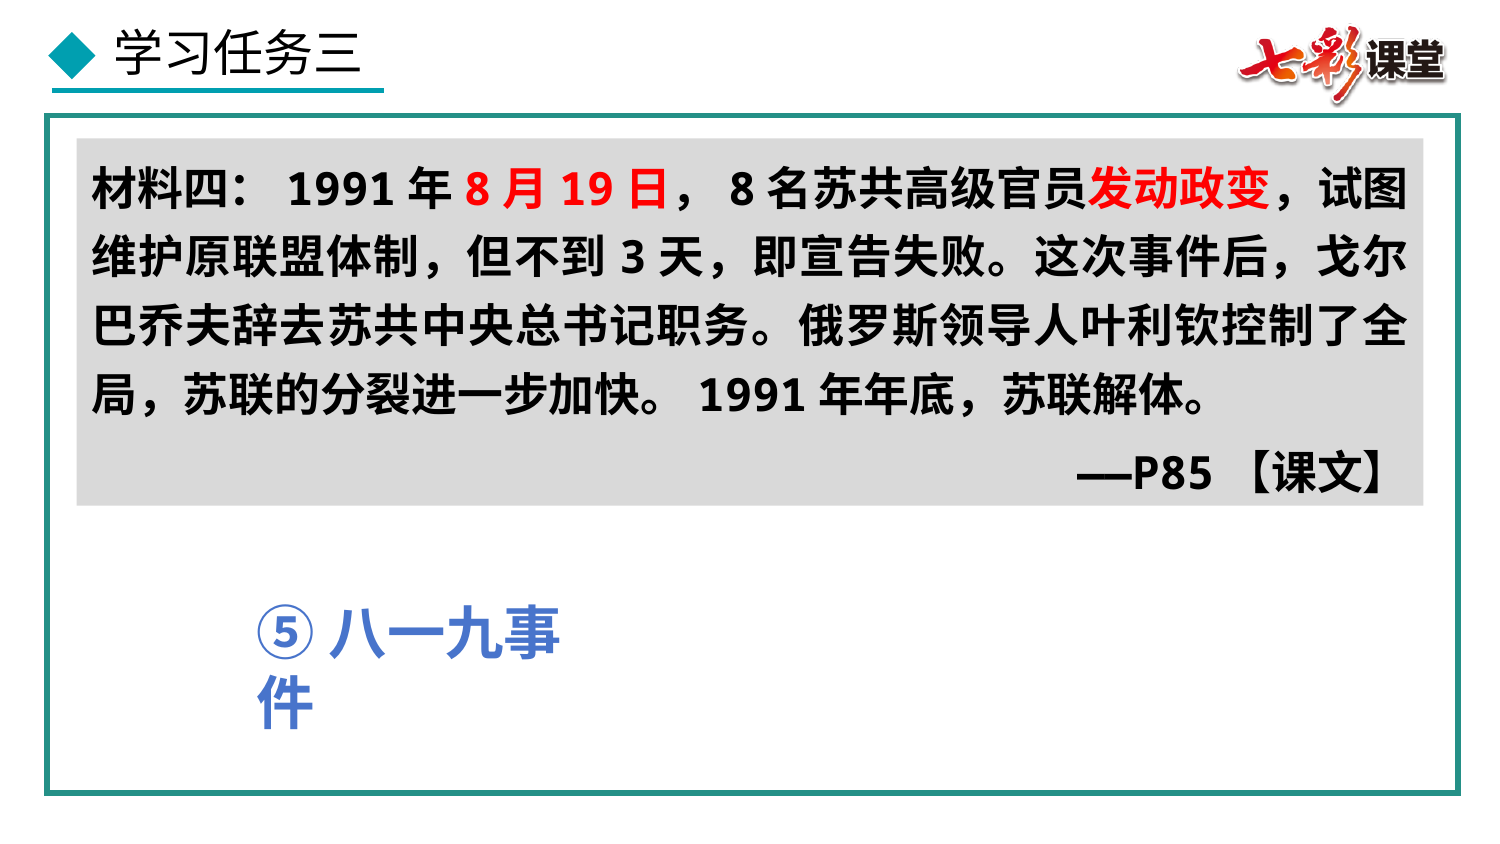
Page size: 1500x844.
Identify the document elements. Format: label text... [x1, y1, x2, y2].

text_box 材料四：1991年8月19日，8名苏共高级官员发动政变，试图维护原联盟体制，但不到3天，即宣告失败。这次事件后，戈尔巴乔夫辞去苏共中央总书记职务。俄罗斯领导人叶利钦控制了全局，苏联的分裂进一步加快。1991年年底，苏联解体。 ——P85【课文】 [76, 138, 1424, 506]
text_box ⑤八一九事件 [242, 589, 628, 744]
picture [1234, 20, 1451, 108]
